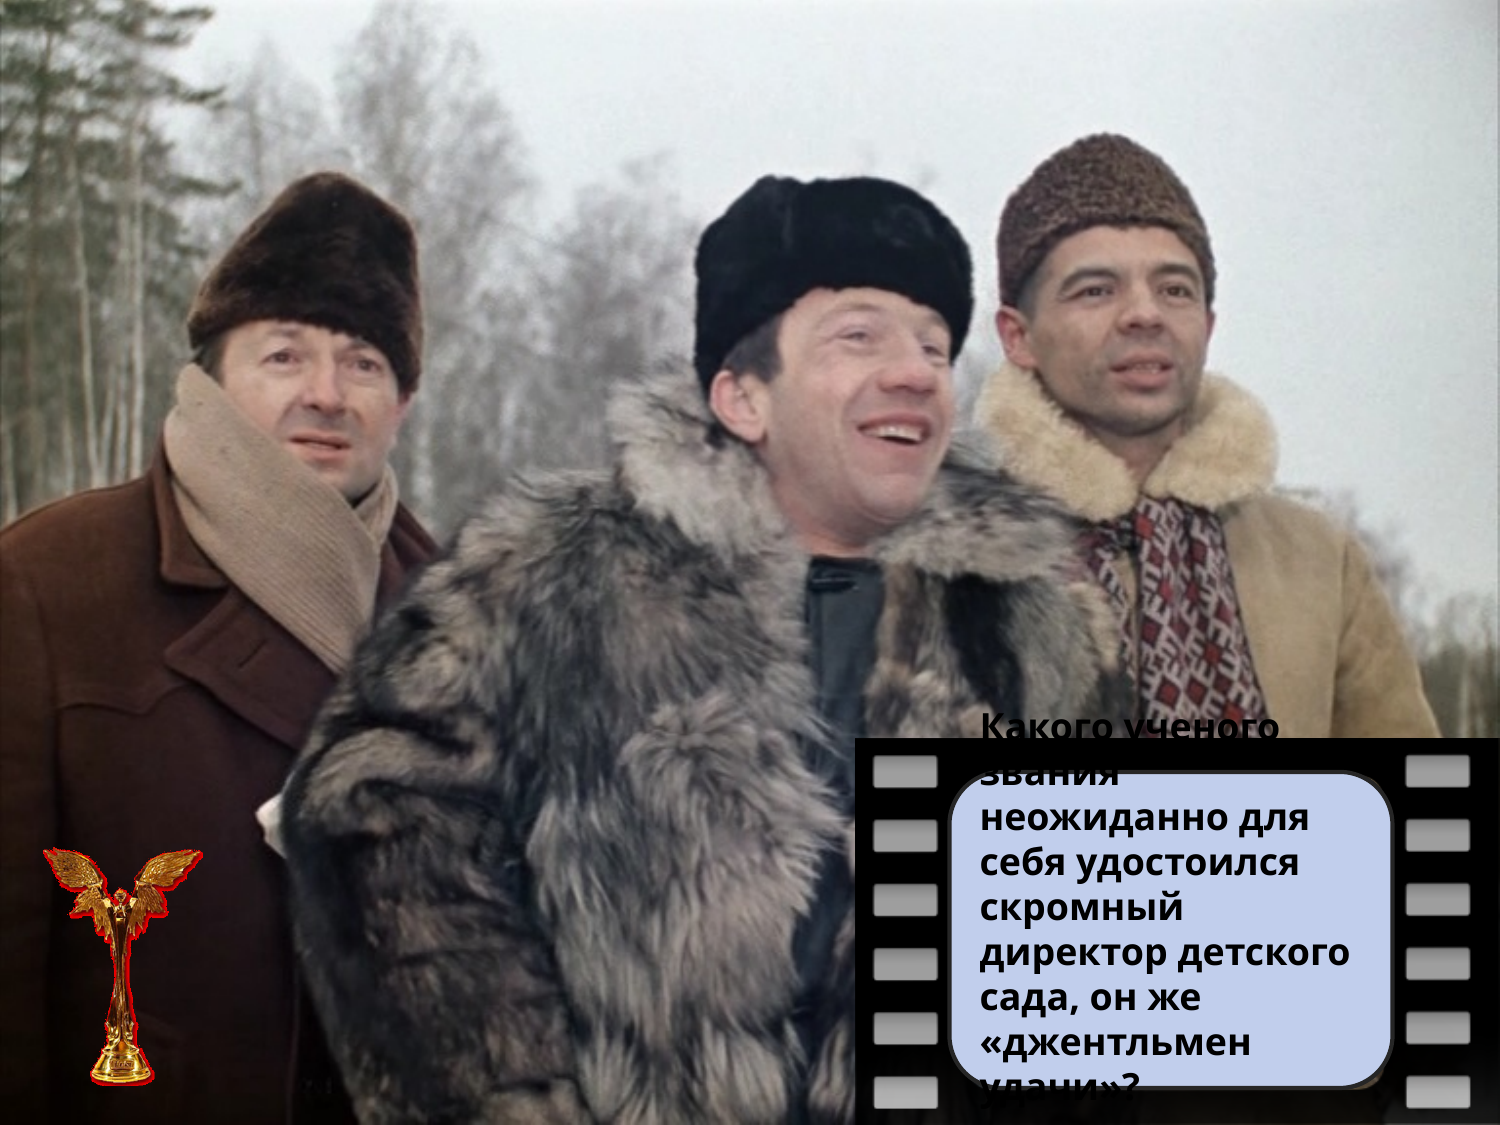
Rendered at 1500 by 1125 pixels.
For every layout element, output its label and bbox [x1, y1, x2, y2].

picture [0, 0, 1500, 1125]
text_box [855, 737, 1500, 1125]
